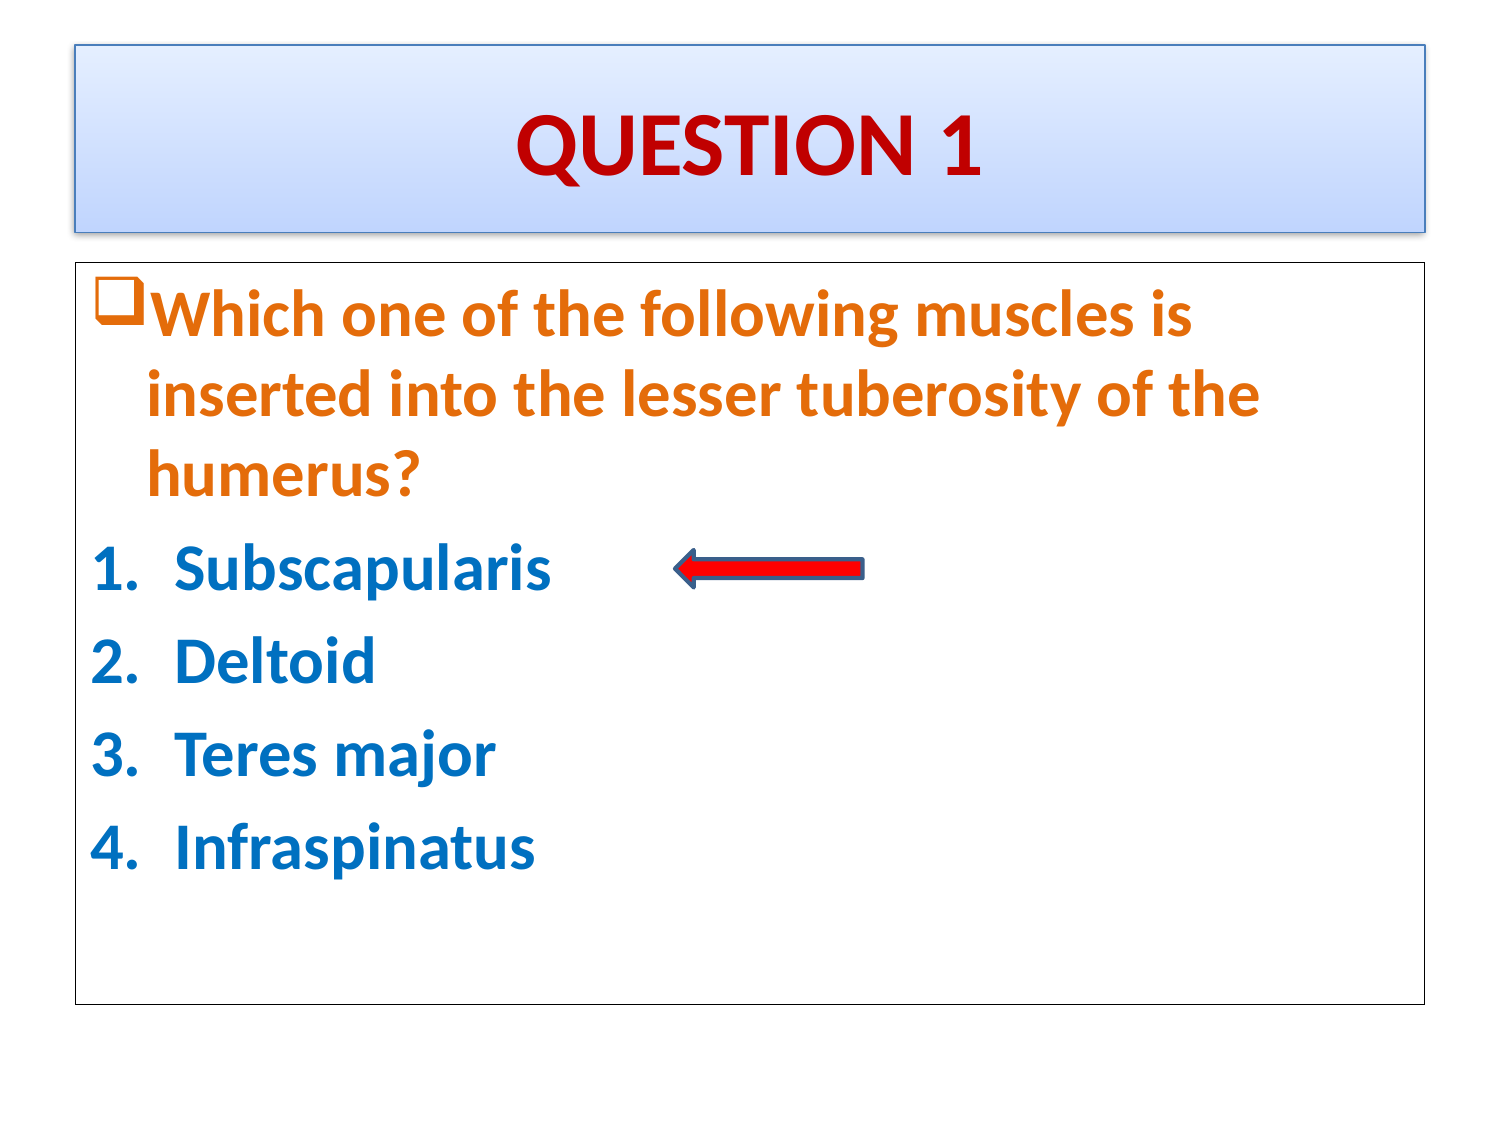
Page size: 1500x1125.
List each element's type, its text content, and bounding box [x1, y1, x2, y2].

list Which one of the following muscles is inserted into the lesser tuberosity of the humerus? Subscapularis Deltoid Teres major Infraspinatus [75, 262, 1425, 1005]
text_box [672, 548, 865, 590]
title QUESTION 1 [74, 44, 1426, 233]
